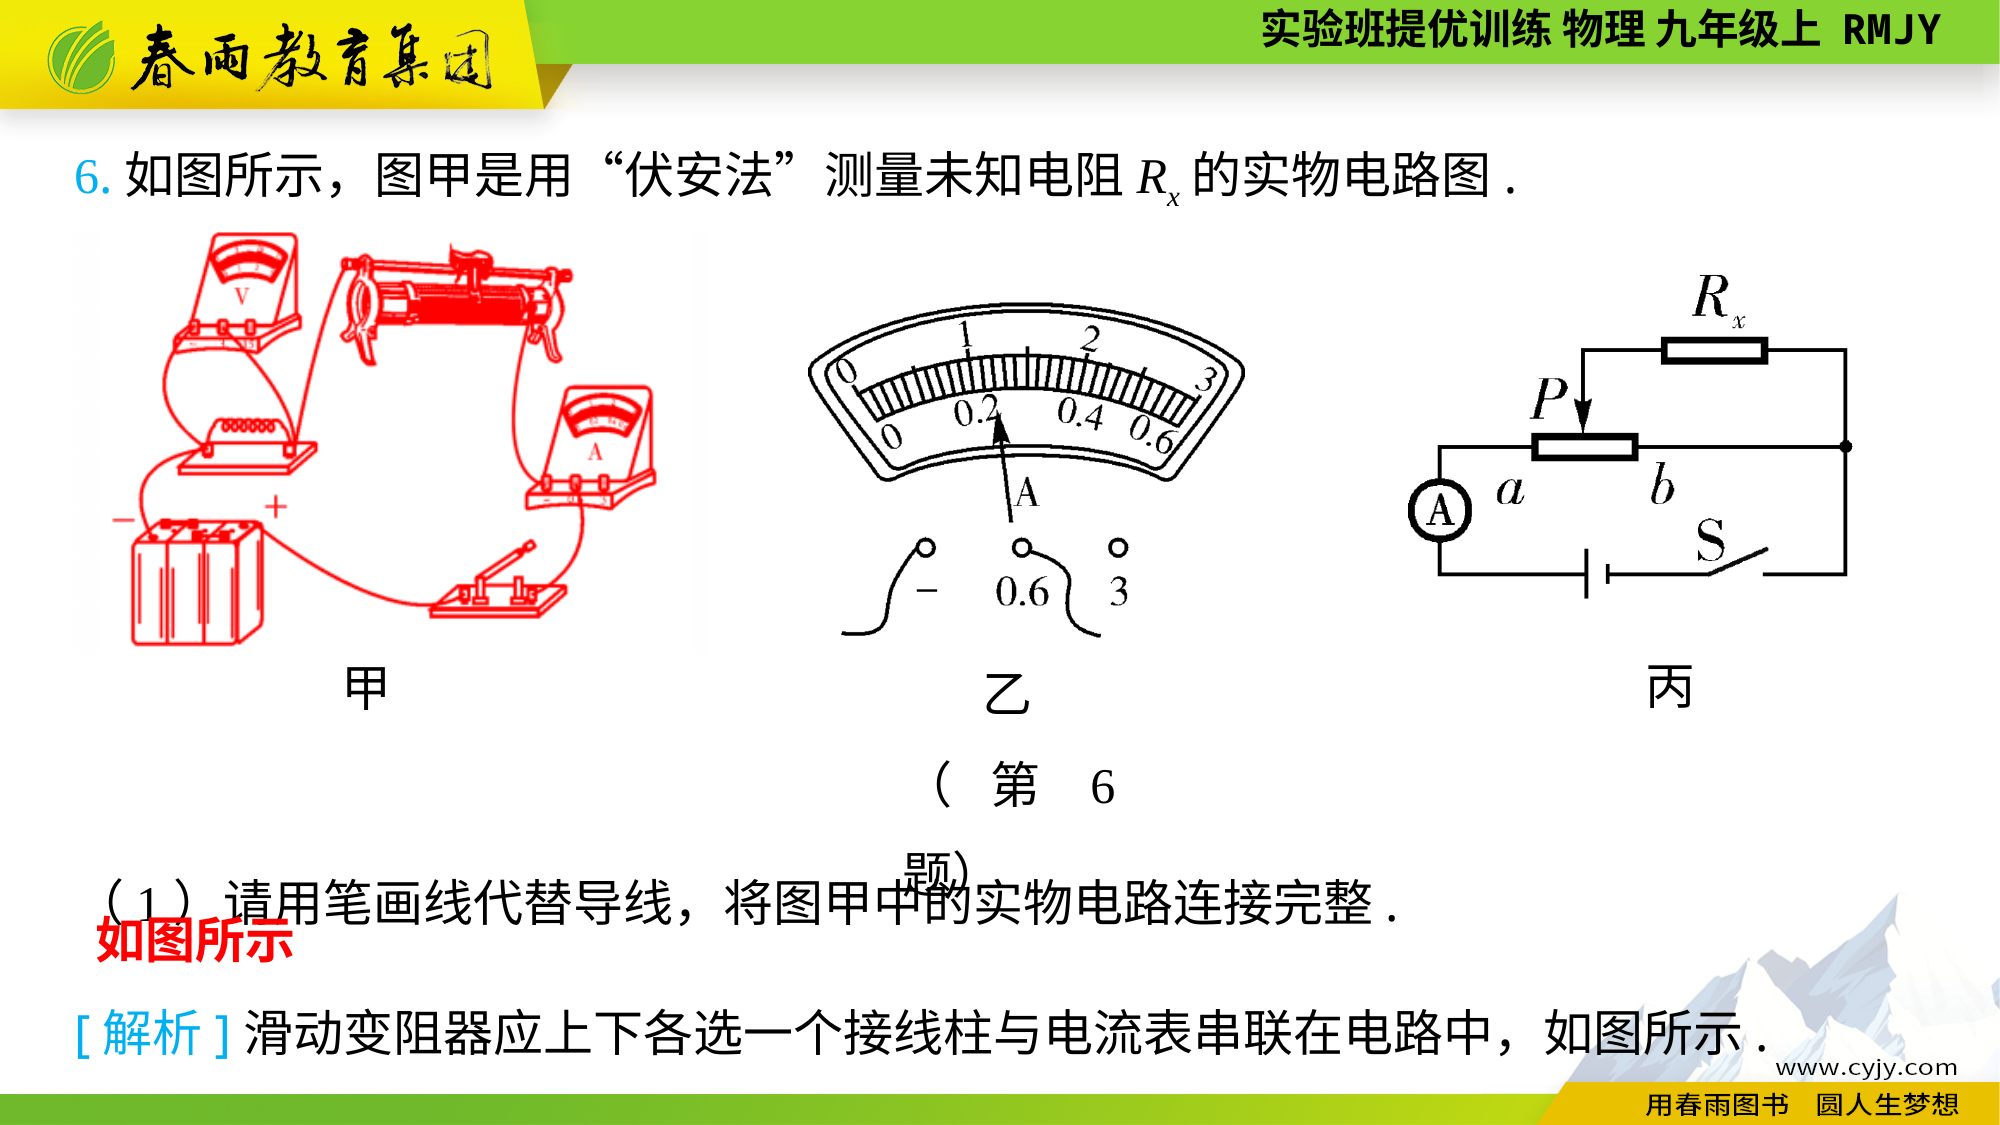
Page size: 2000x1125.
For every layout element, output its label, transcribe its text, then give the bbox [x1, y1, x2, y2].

text_box （第6题） [887, 715, 1143, 821]
text_box 丙 [1630, 624, 1711, 722]
picture [0, 0, 2000, 1125]
text_box 乙 [967, 664, 1047, 715]
list 6.如图所示，图甲是用“伏安法”测量未知电阻Rx的实物电路图. （1）请用笔画线代替导线，将图甲中的实物电路连接完整. [59, 101, 1944, 935]
text_box 甲 [327, 664, 407, 724]
text_box 如图所示 [80, 900, 310, 964]
text_box [解析]滑动变阻器应上下各选一个接线柱与电流表串联在电路中，如图所示. [59, 964, 1944, 1070]
